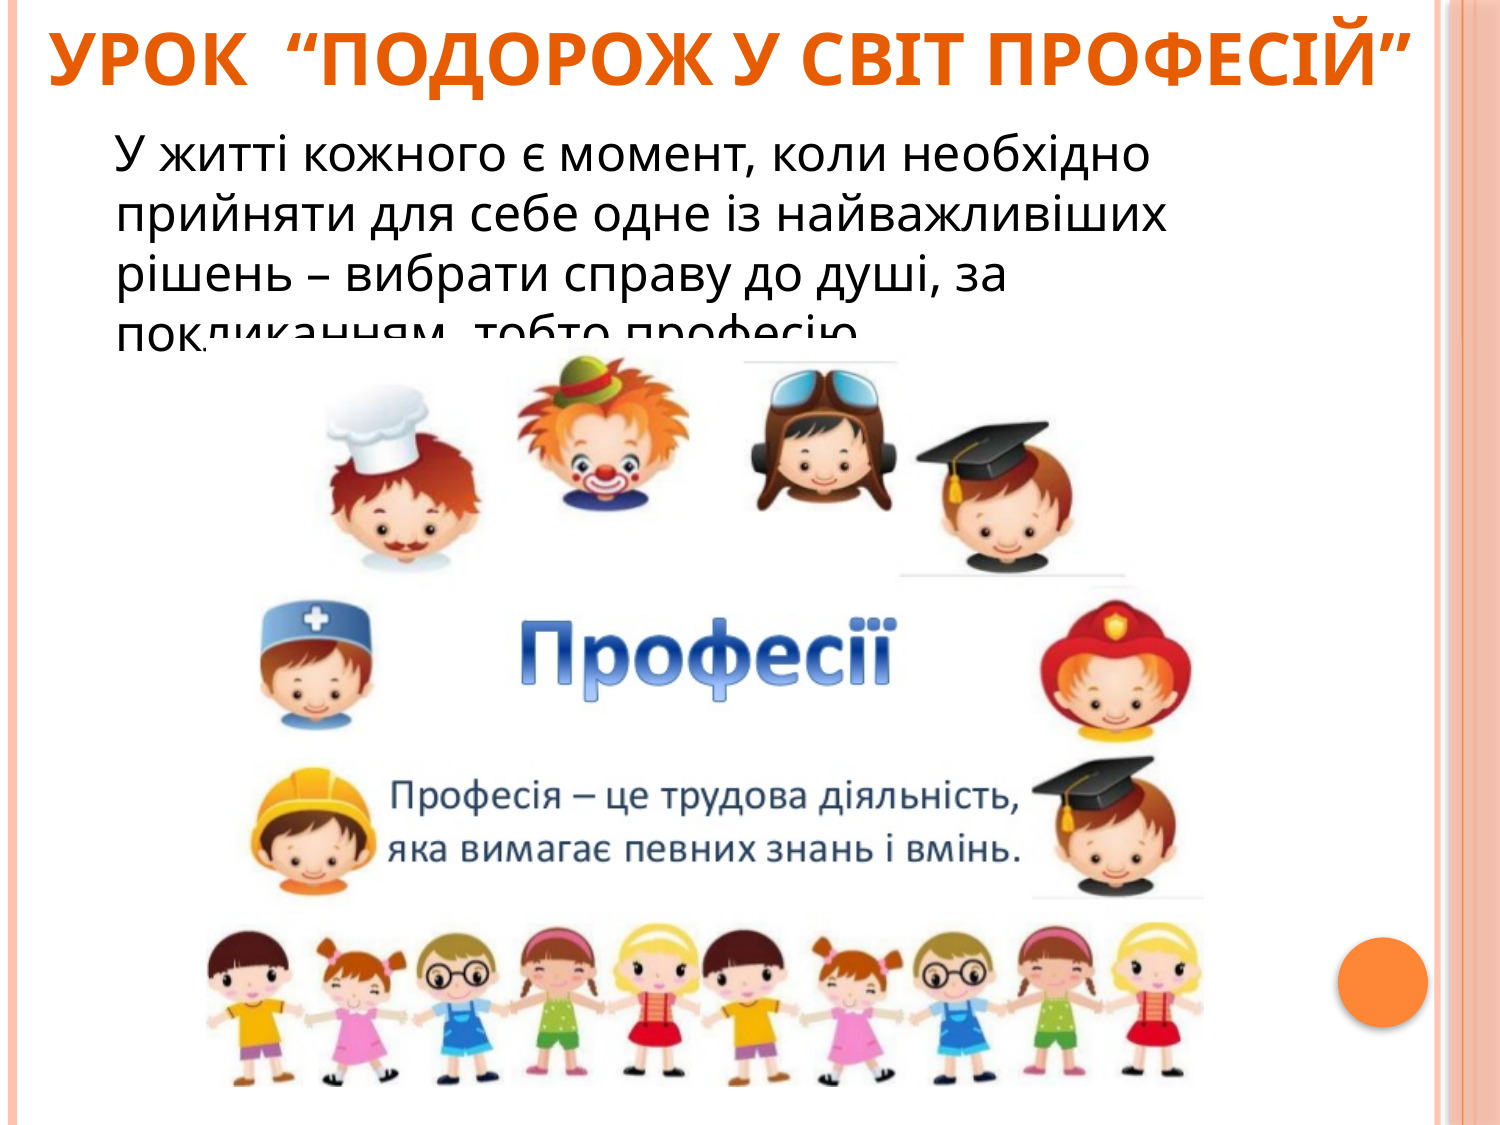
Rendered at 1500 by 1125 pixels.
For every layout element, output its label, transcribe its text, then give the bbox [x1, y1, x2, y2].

title Урок “Подорож у світ професій” [29, 0, 1432, 108]
list У житті кожного є момент, коли необхідно прийняти для себе одне із найважливіших рішень – вибрати справу до душі, за покликанням, тобто професію. [100, 113, 1326, 914]
picture [206, 337, 1204, 1087]
